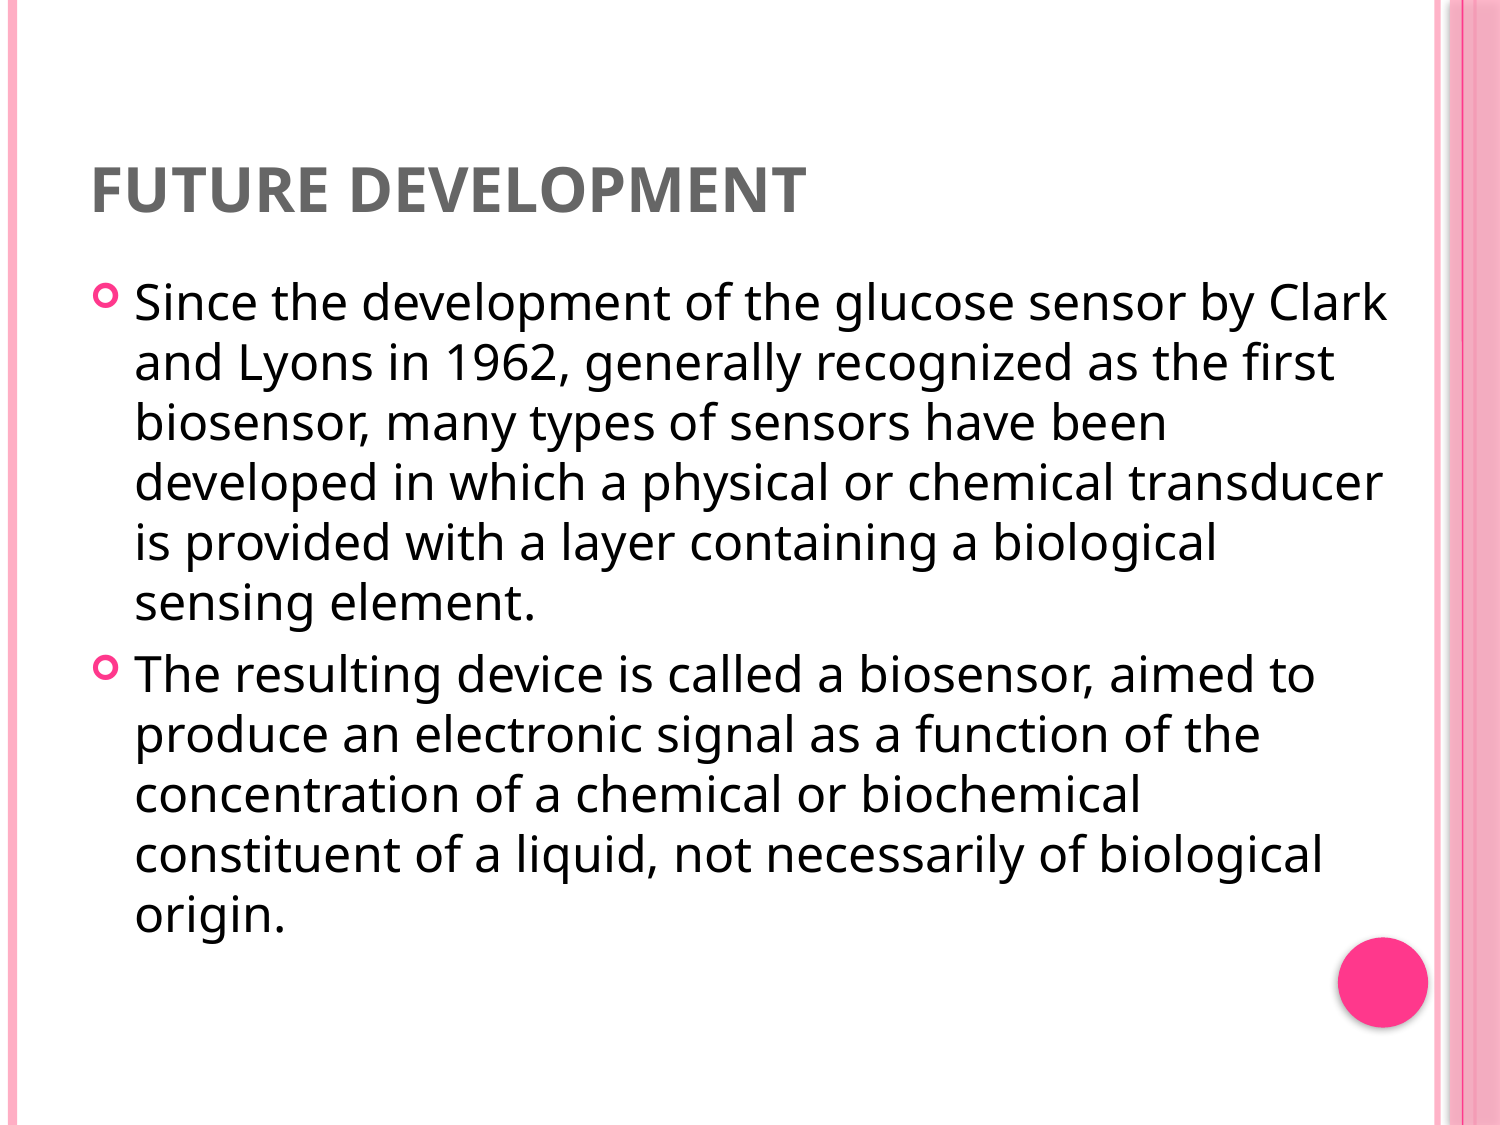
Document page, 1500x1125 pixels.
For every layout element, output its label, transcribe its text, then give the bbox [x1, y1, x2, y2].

list Since the development of the glucose sensor by Clark and Lyons in 1962, generally recognized as the first biosensor, many types of sensors have been developed in which a physical or chemical transducer is provided with a layer containing a biological sensing element. The resulting device is called a biosensor, aimed to produce an electronic signal as a function of the concentration of a chemical or biochemical constituent of a liquid, not necessarily of biological origin. [74, 262, 1426, 1088]
title Future development [75, 45, 1300, 233]
